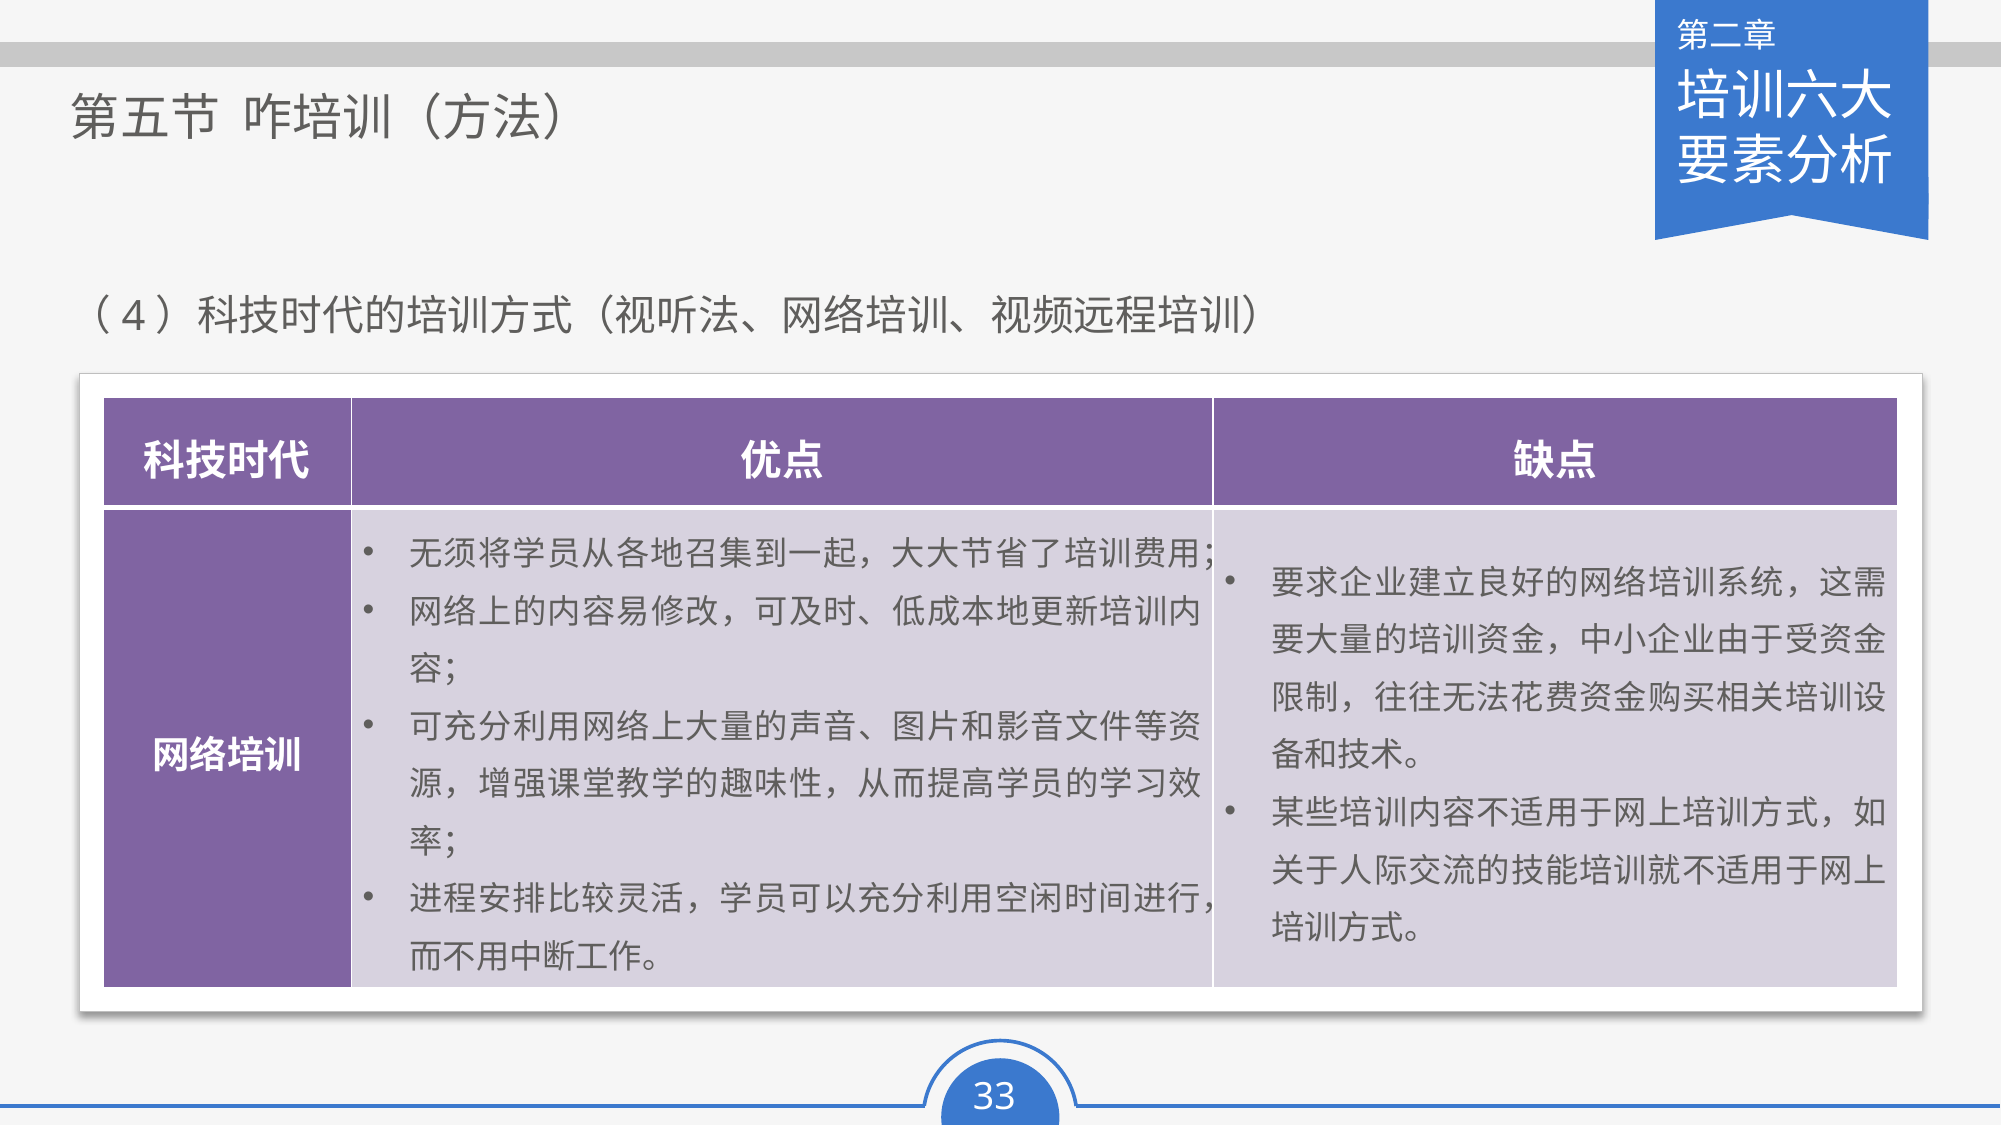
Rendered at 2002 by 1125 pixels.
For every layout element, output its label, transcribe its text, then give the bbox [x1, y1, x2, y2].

table_cell 网络培训 [104, 510, 351, 987]
text_box [78, 373, 1922, 1012]
table_header 缺点 [1214, 398, 1897, 505]
text_box （4）科技时代的培训方式（视听法、网络培训、视频远程培训） [55, 266, 1651, 347]
table_header 科技时代 [104, 398, 351, 505]
table_cell 要求企业建立良好的网络培训系统，这需要大量的培训资金，中小企业由于受资金限制，往往无法花费资金购买相关培训设备和技术。 某些培训内容不适用于网上培训方式，如关于人际交流的技能培训就不适用于网上培训方式。 [1214, 510, 1897, 987]
table_cell 无须将学员从各地召集到一起，大大节省了培训费用； 网络上的内容易修改，可及时、低成本地更新培训内容； 可充分利用网络上大量的声音、图片和影音文件等资源，增强课堂教学的趣味性，从而提高学员的学习效率； 进程安排比较灵活，学员可以充分利用空闲时间进行，而不用中断工作。 [352, 510, 1212, 987]
table_header 优点 [352, 398, 1212, 505]
text_box 第五节 咋培训（方法） [55, 78, 871, 153]
